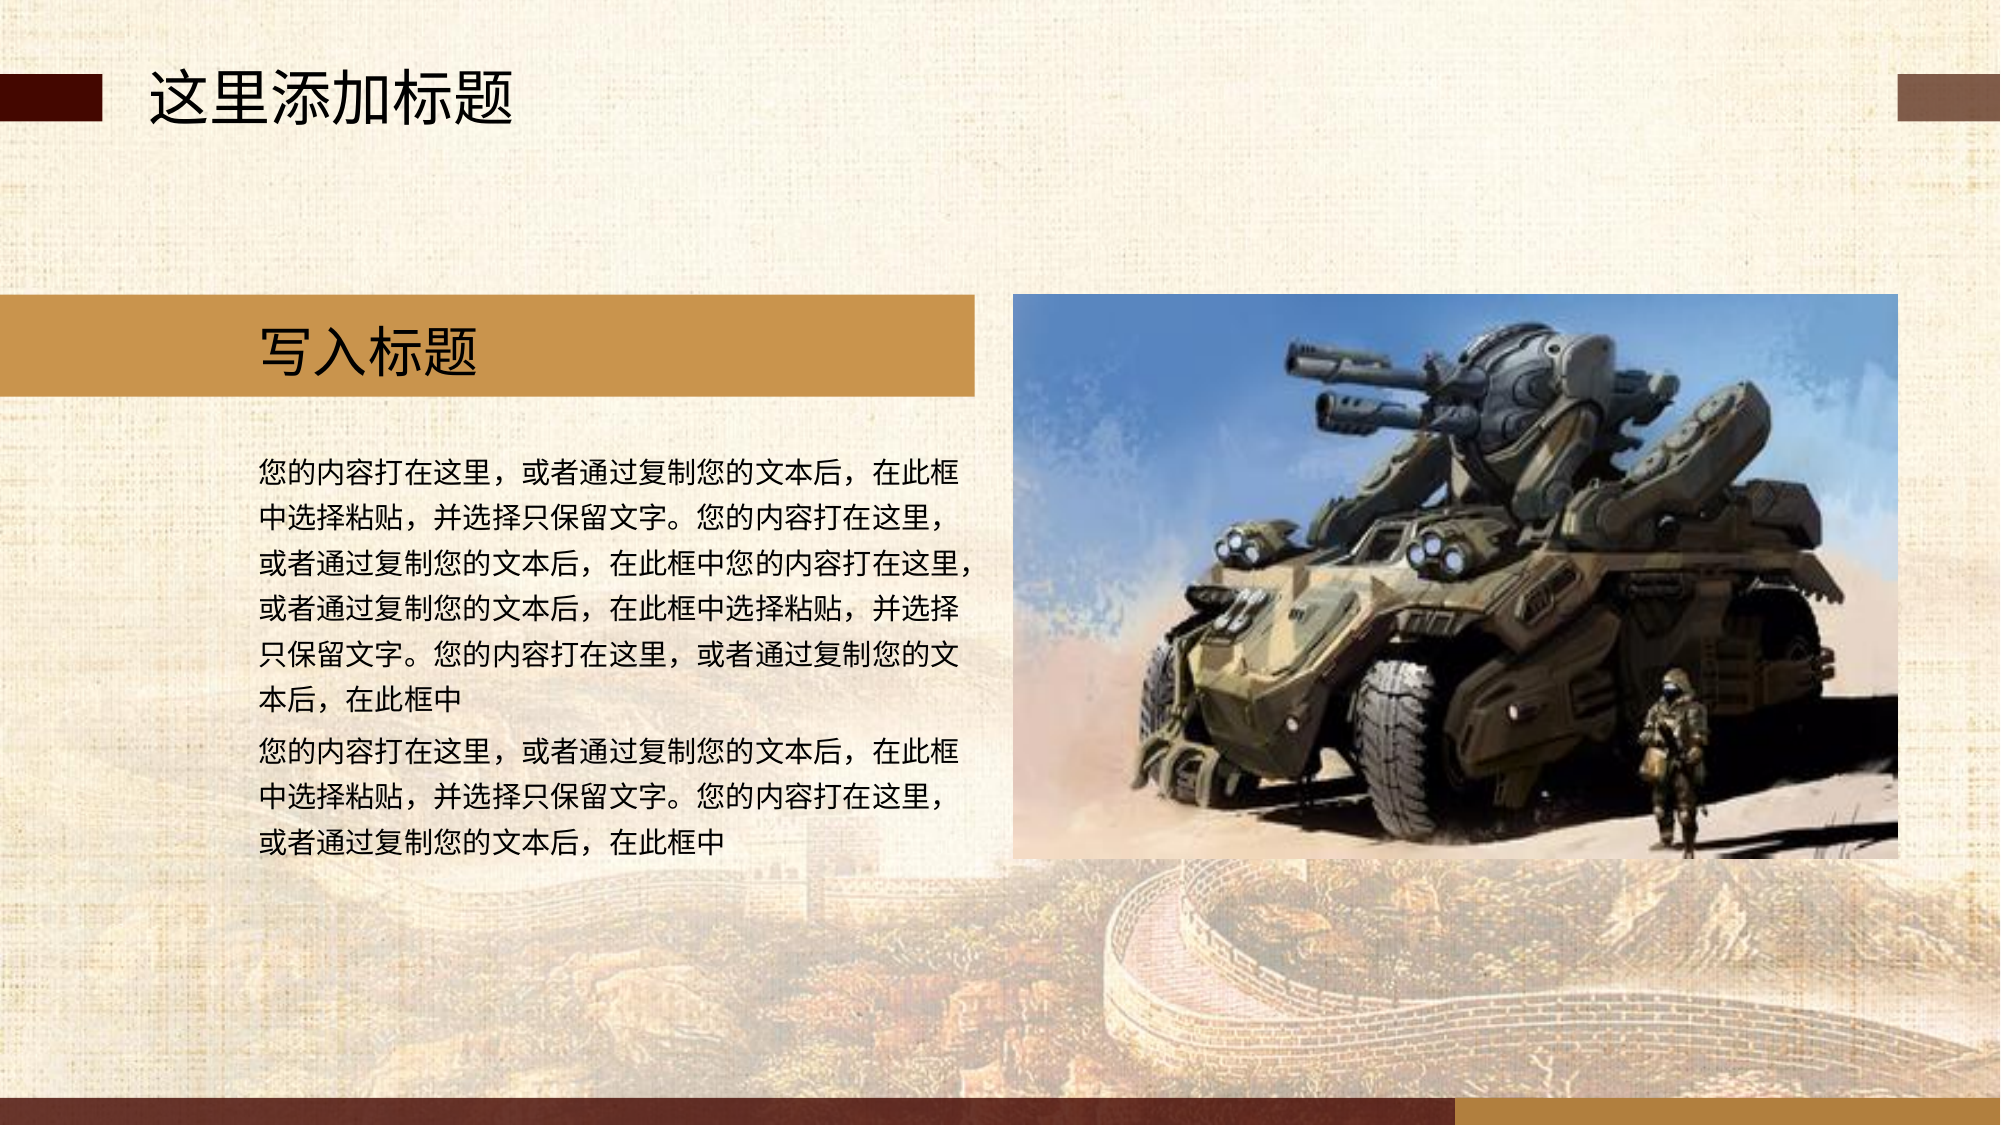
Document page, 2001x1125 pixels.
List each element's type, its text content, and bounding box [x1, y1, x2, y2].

text_box 写入标题 [258, 323, 948, 378]
text_box [0, 294, 975, 397]
text_box [1454, 1097, 2000, 1125]
picture [0, 0, 2001, 1125]
text_box [1897, 73, 2000, 122]
text_box [0, 1097, 1454, 1125]
text_box 您的内容打在这里，或者通过复制您的文本后，在此框中选择粘贴，并选择只保留文字。您的内容打在这里，或者通过复制您的文本后，在此框中 [258, 722, 975, 971]
text_box [0, 73, 103, 122]
text_box 您的内容打在这里，或者通过复制您的文本后，在此框中选择粘贴，并选择只保留文字。您的内容打在这里，或者通过复制您的文本后，在此框中您的内容打在这里，或者通过复制您的文本后，在此框中选择粘贴，并选择只保留文字。您的内容打在这里，或者通过复制您的文本后，在此框中 [258, 443, 975, 692]
text_box 这里添加标题 [133, 52, 622, 141]
